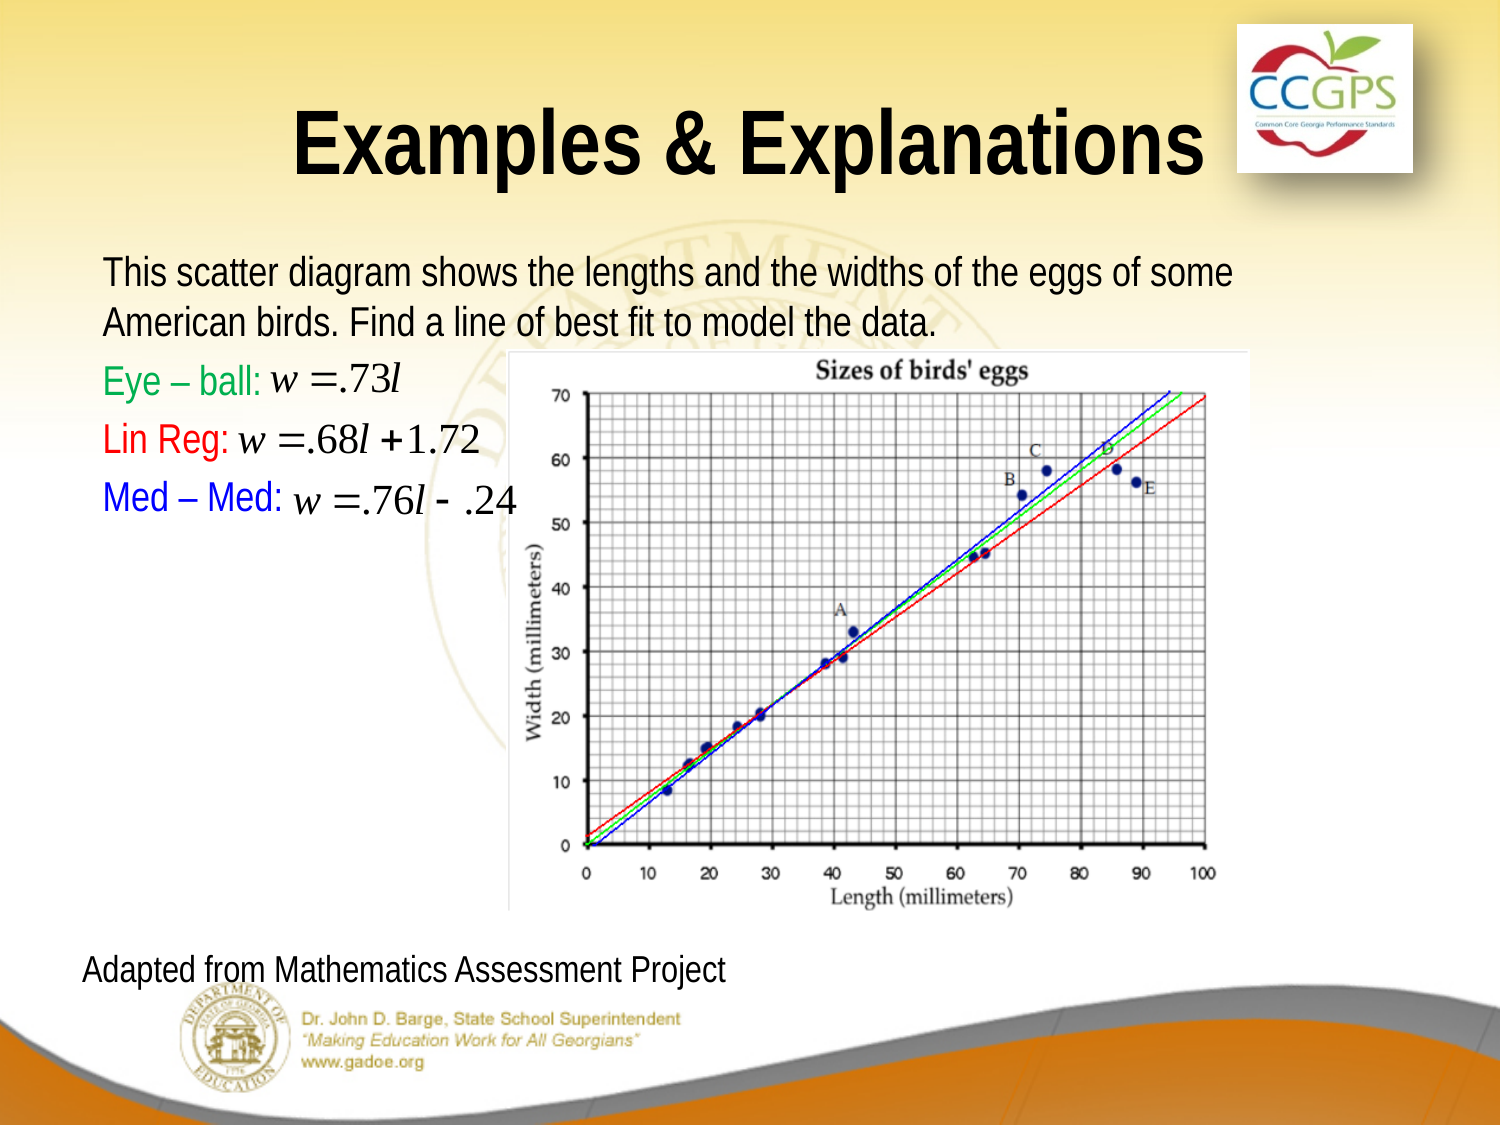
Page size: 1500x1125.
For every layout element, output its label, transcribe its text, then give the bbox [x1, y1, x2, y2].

text_box Adapted from Mathematics Assessment Project [67, 937, 742, 998]
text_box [262, 353, 413, 404]
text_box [285, 474, 526, 526]
picture [0, 0, 1500, 1125]
subtitle This scatter diagram shows the lengths and the widths of the eggs of some American birds. Find a line of best fit to model the data. Eye – ball: Lin Reg: Med – Med: [87, 237, 1388, 926]
title Examples & Explanations [112, 74, 1232, 201]
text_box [229, 414, 488, 465]
